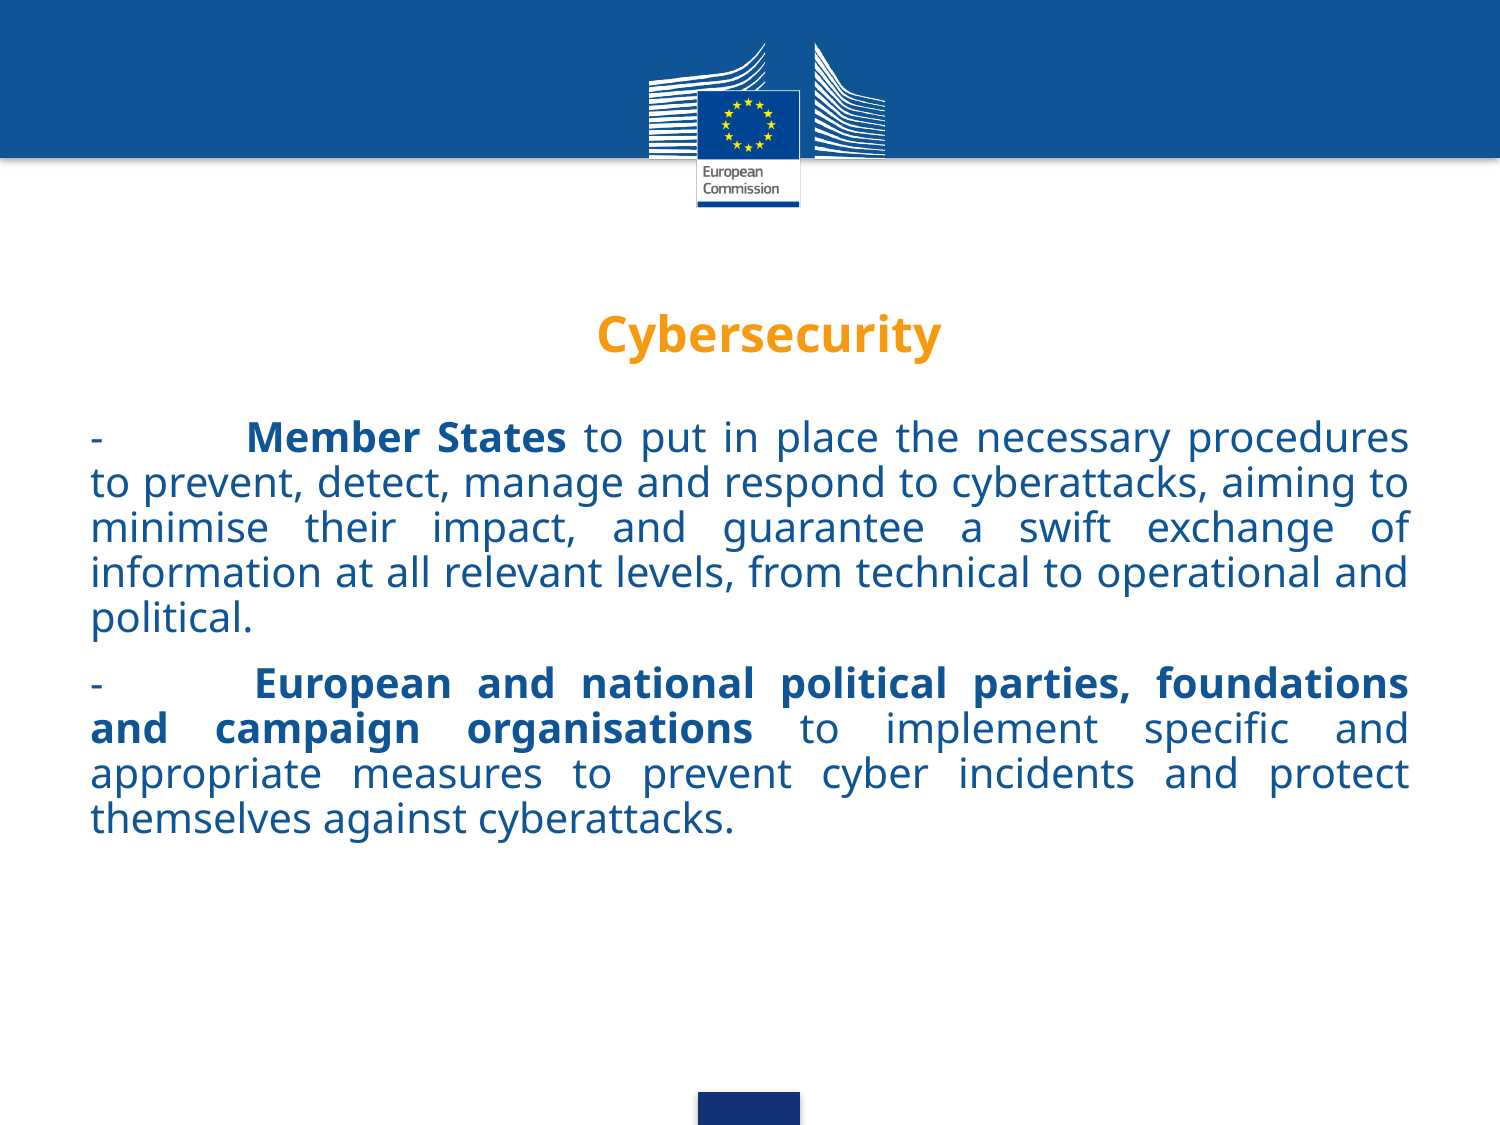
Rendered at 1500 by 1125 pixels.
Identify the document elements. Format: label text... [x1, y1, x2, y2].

title Cybersecurity [64, 255, 1415, 409]
list - Member States to put in place the necessary procedures to prevent, detect, manage and respond to cyberattacks, aiming to minimise their impact, and guarantee a swift exchange of information at all relevant levels, from technical to operational and political. - European and national political parties, foundations and campaign organisations to implement specific and appropriate measures to prevent cyber incidents and protect themselves against cyberattacks. [75, 408, 1425, 1047]
picture [649, 42, 885, 208]
